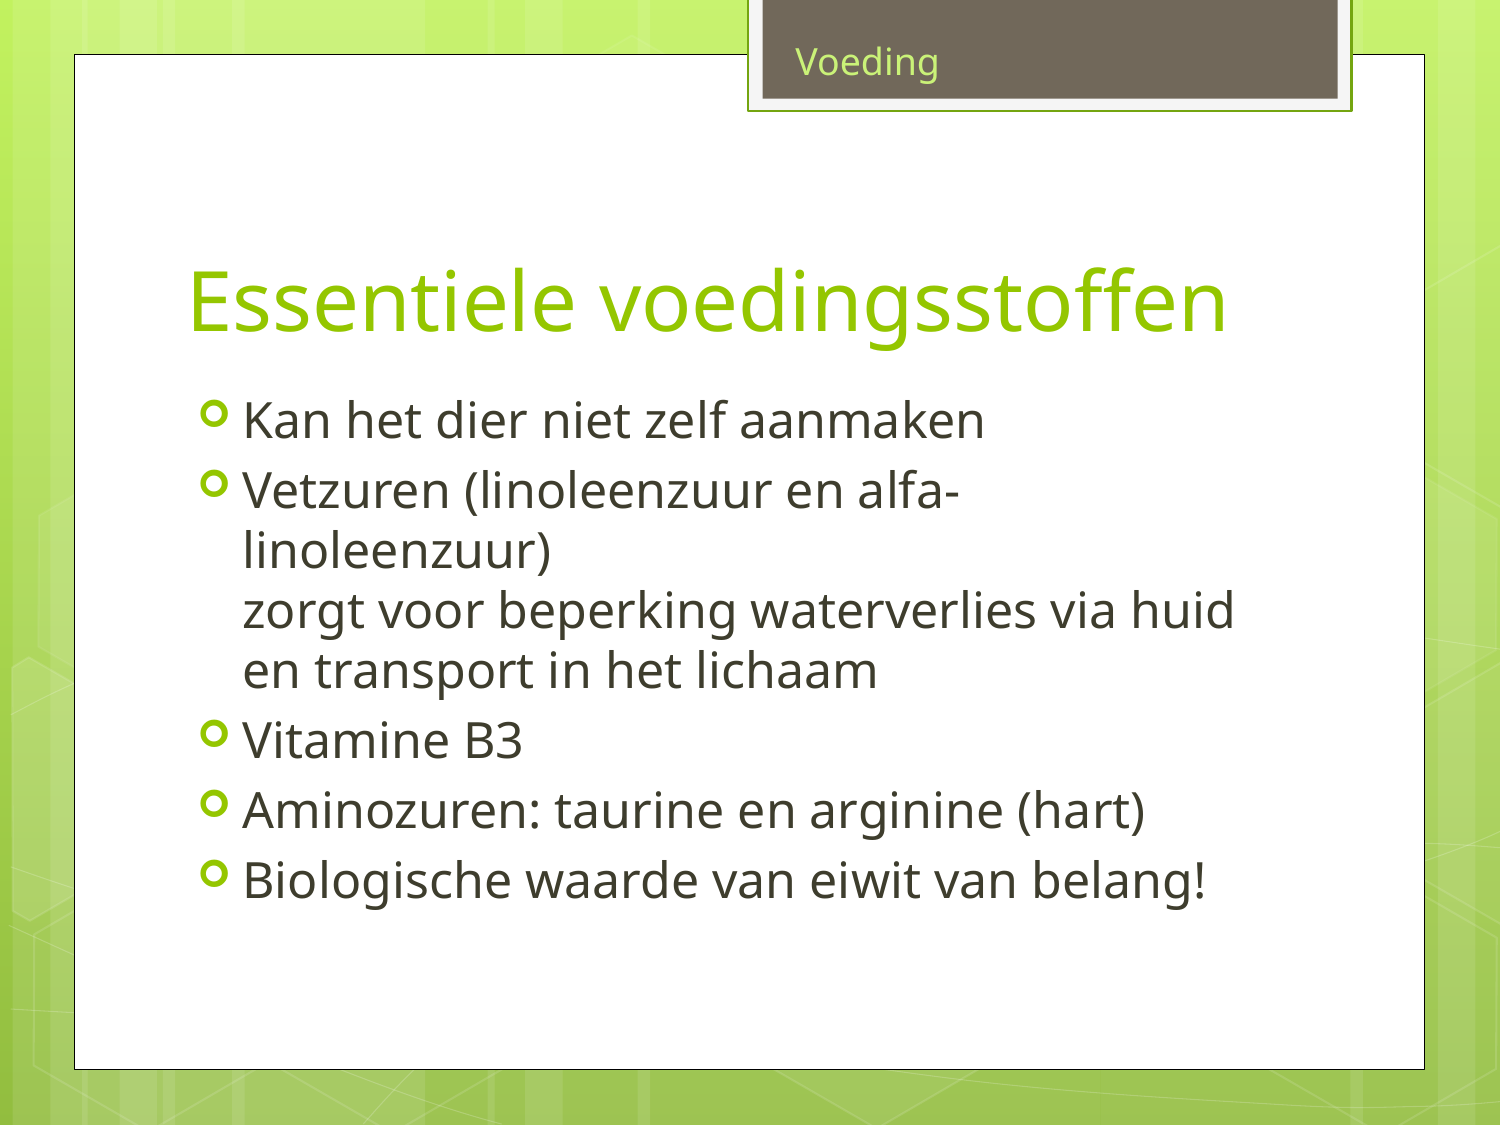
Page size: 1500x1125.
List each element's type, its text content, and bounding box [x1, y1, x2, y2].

text_box Voeding [780, 30, 956, 91]
title Essentiele voedingsstoffen [171, 168, 1324, 357]
list Kan het dier niet zelf aanmaken Vetzuren (linoleenzuur en alfa-linoleenzuur) zorgt voor beperking waterverlies via huid en transport in het lichaam Vitamine B3 Aminozuren: taurine en arginine (hart) Biologische waarde van eiwit van belang! [171, 381, 1283, 957]
